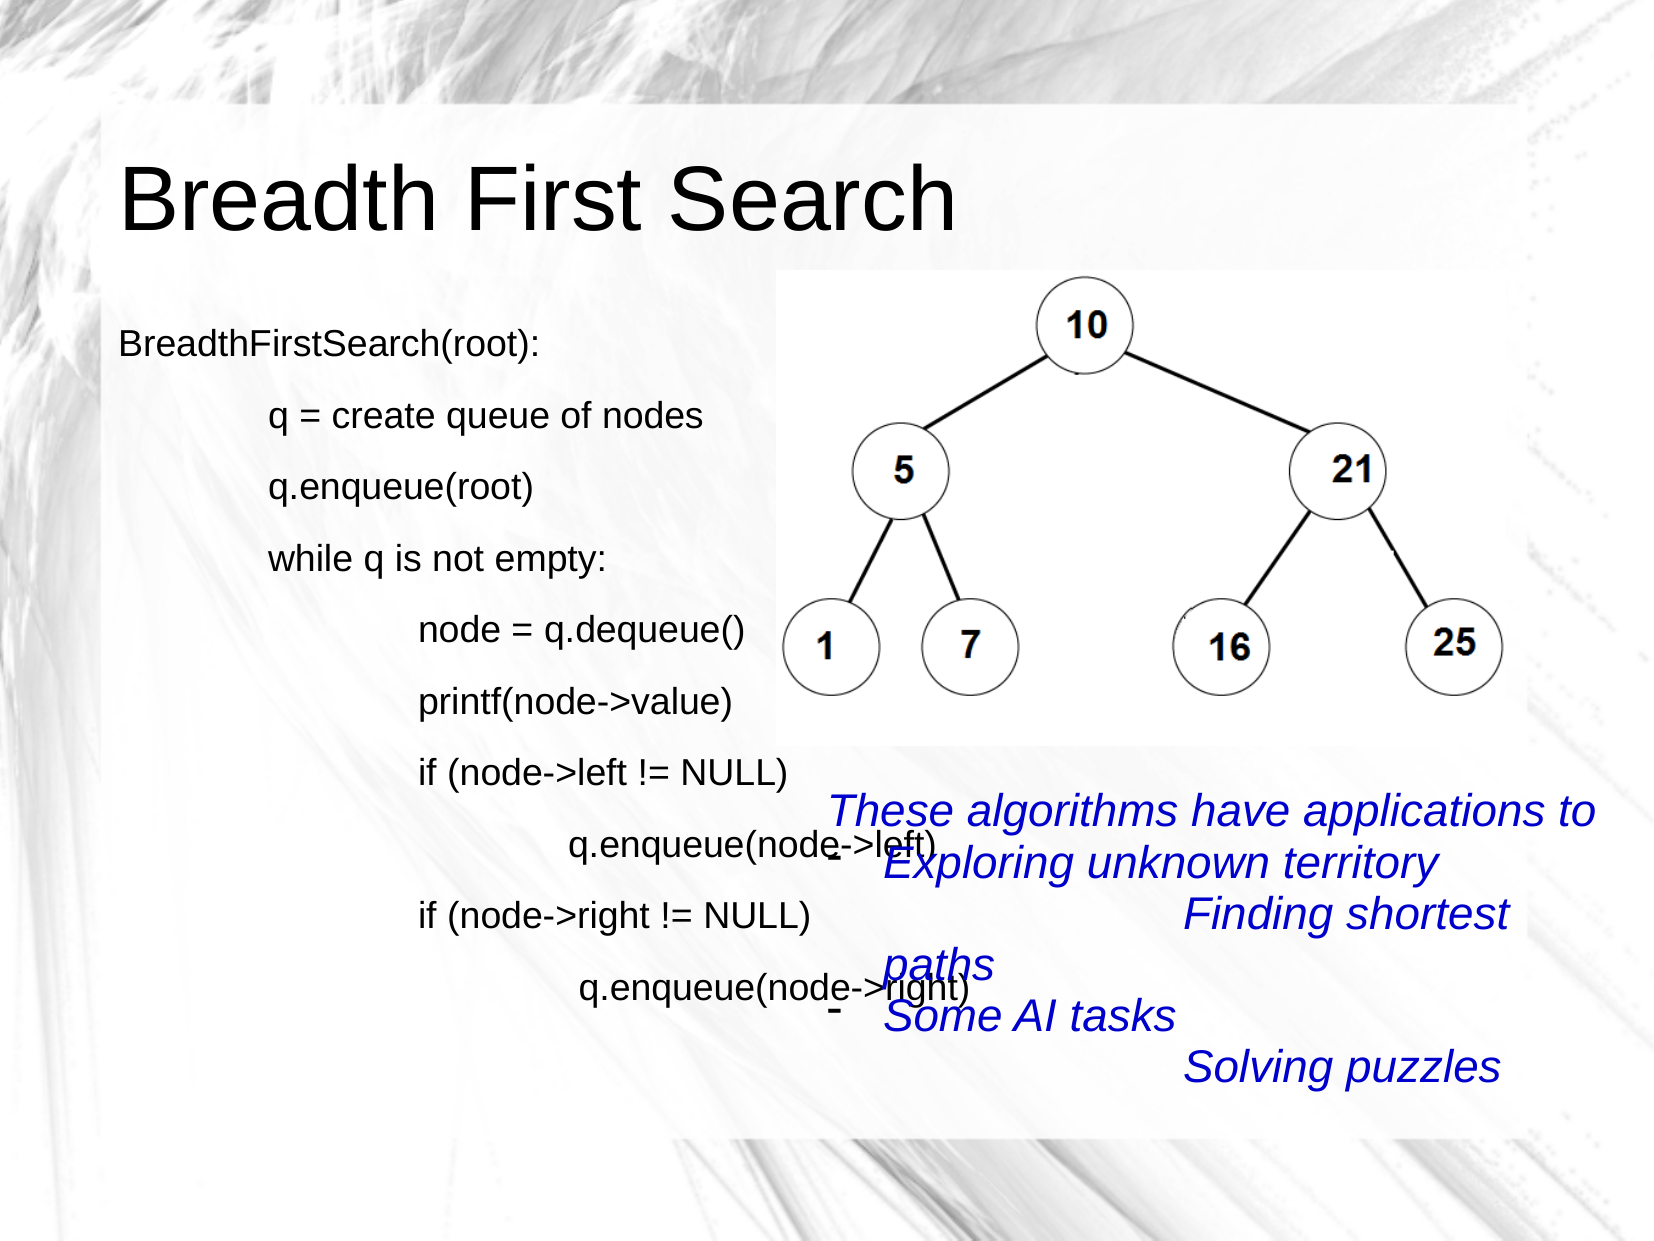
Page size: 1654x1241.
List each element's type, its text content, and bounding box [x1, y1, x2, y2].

picture [0, 0, 1654, 1241]
text_box These algorithms have applications to Exploring unknown territory Finding shortest paths Some AI tasks Solving puzzles [812, 778, 1623, 1100]
list BreadthFirstSearch(root): q = create queue of nodes q.enqueue(root) while q is not empty: node = q.dequeue() printf(node->value) if (node->left != NULL) q.enqueue(node->left) if (node->right != NULL) q.enqueue(node->right) [118, 319, 1571, 1109]
title Breadth First Search [118, 93, 1506, 299]
